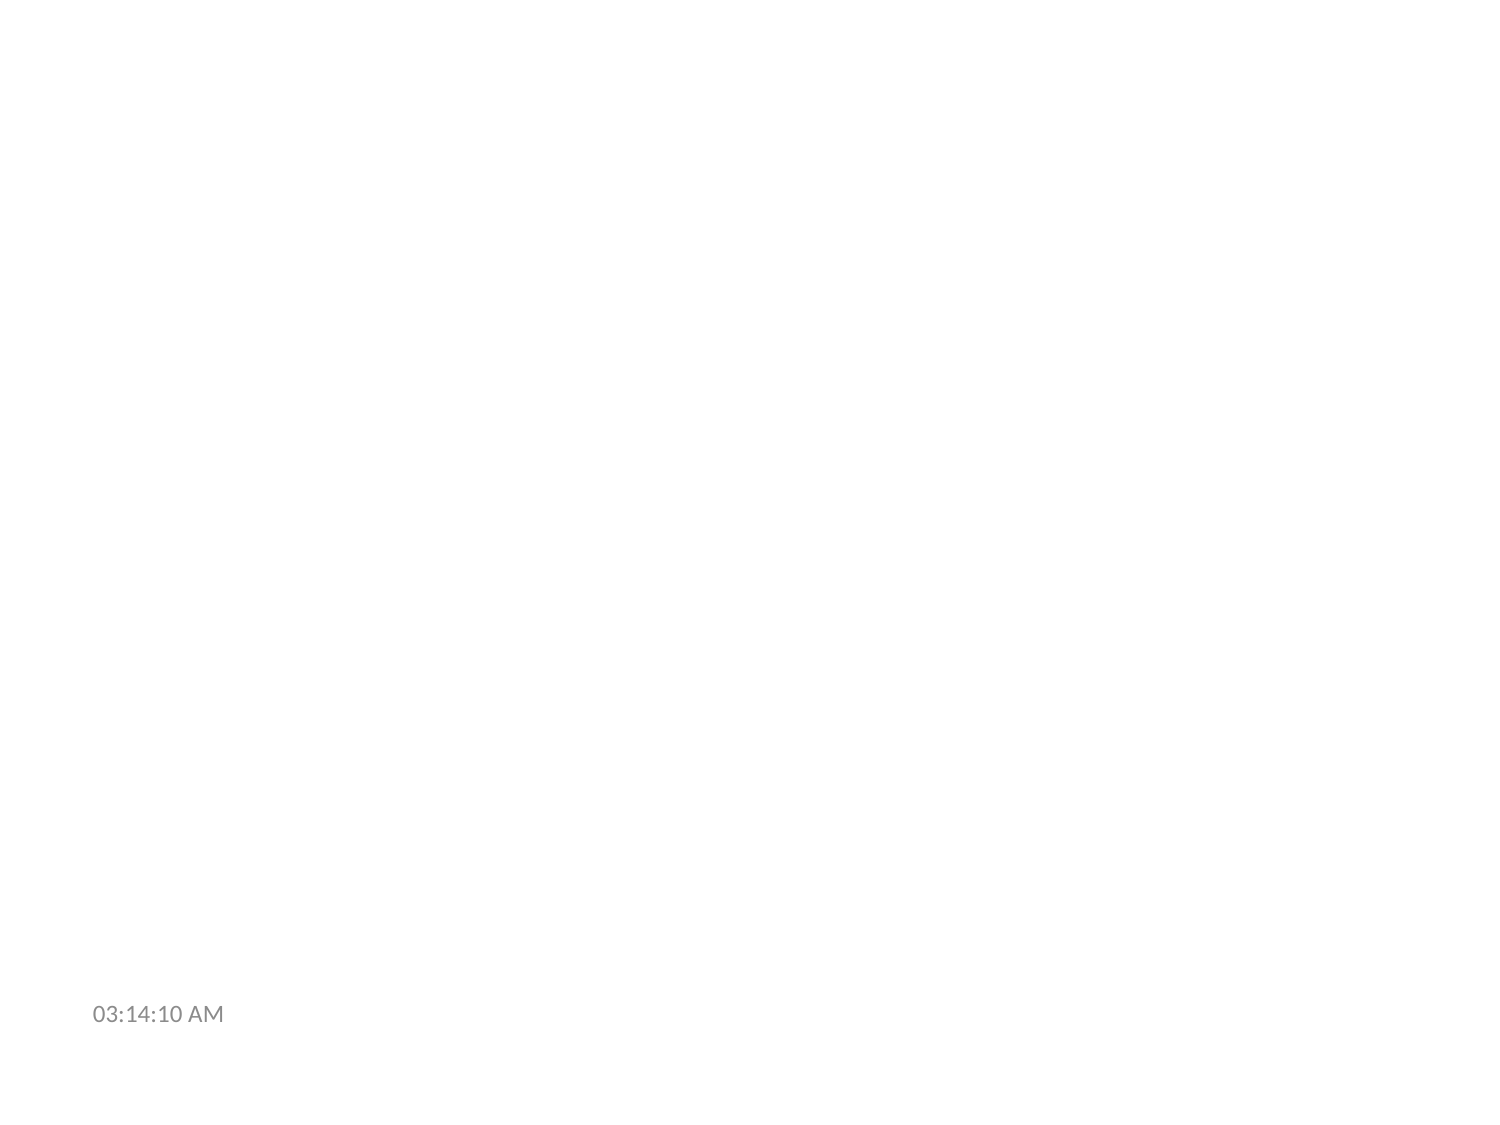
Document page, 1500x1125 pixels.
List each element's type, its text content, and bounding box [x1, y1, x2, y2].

text_box 3:35:09 PM [77, 982, 428, 1043]
